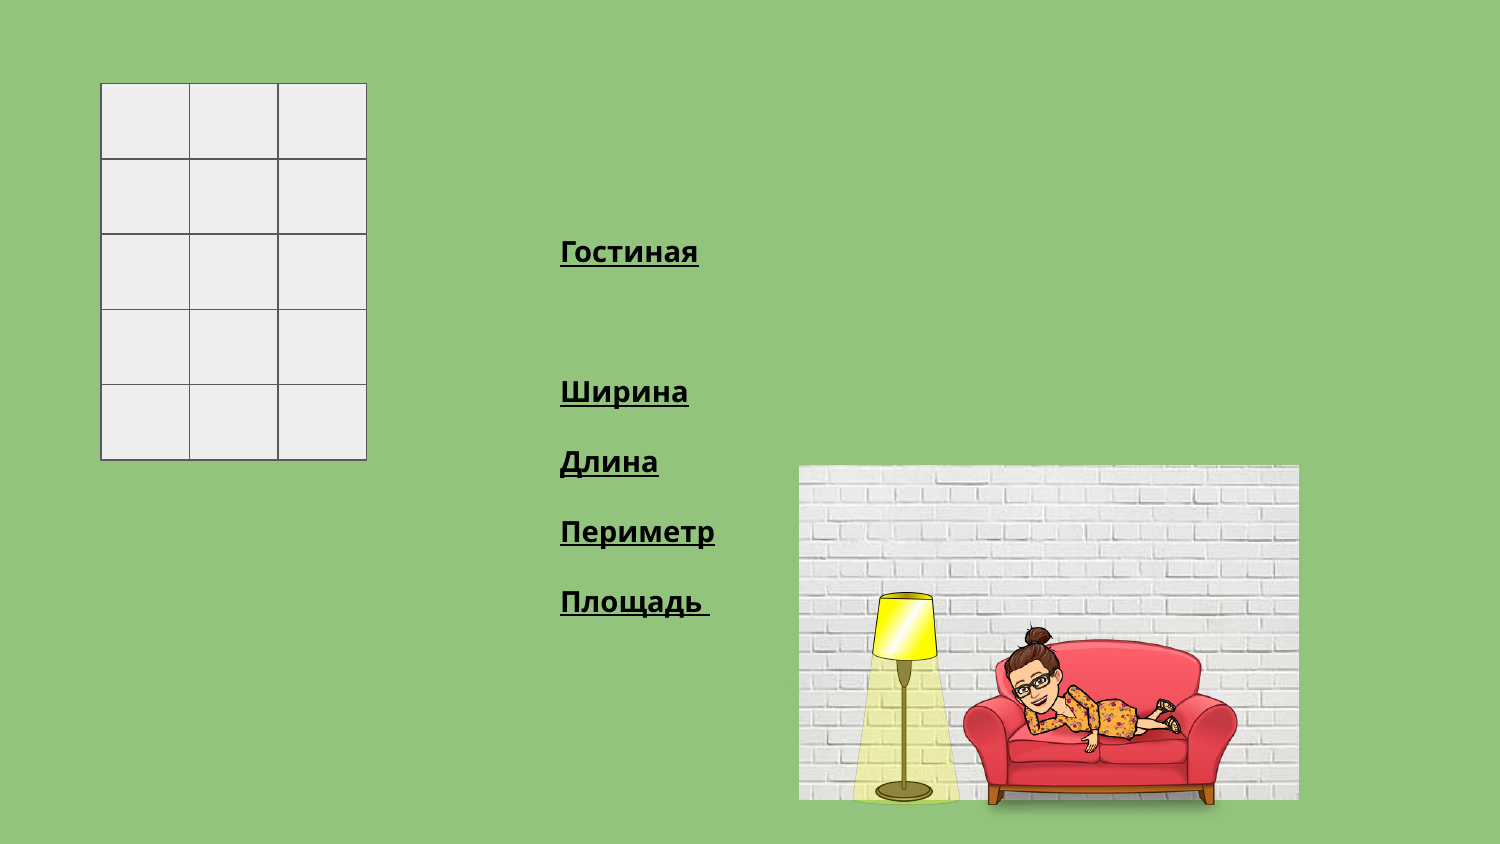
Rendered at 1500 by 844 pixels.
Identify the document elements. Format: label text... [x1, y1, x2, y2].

text_box [189, 309, 278, 384]
picture [788, 465, 1299, 834]
text_box [278, 83, 367, 158]
text_box [100, 234, 189, 309]
text_box [278, 310, 367, 385]
text_box Гостиная Ширина Длина Периметр Площадь [545, 183, 1245, 452]
text_box [189, 234, 278, 309]
text_box [100, 384, 189, 460]
text_box [278, 385, 367, 460]
text_box [278, 158, 367, 234]
text_box [189, 83, 278, 158]
text_box [189, 384, 278, 460]
text_box [190, 158, 278, 234]
text_box [100, 158, 190, 234]
text_box [278, 234, 367, 310]
text_box [100, 309, 189, 384]
text_box [100, 83, 189, 158]
